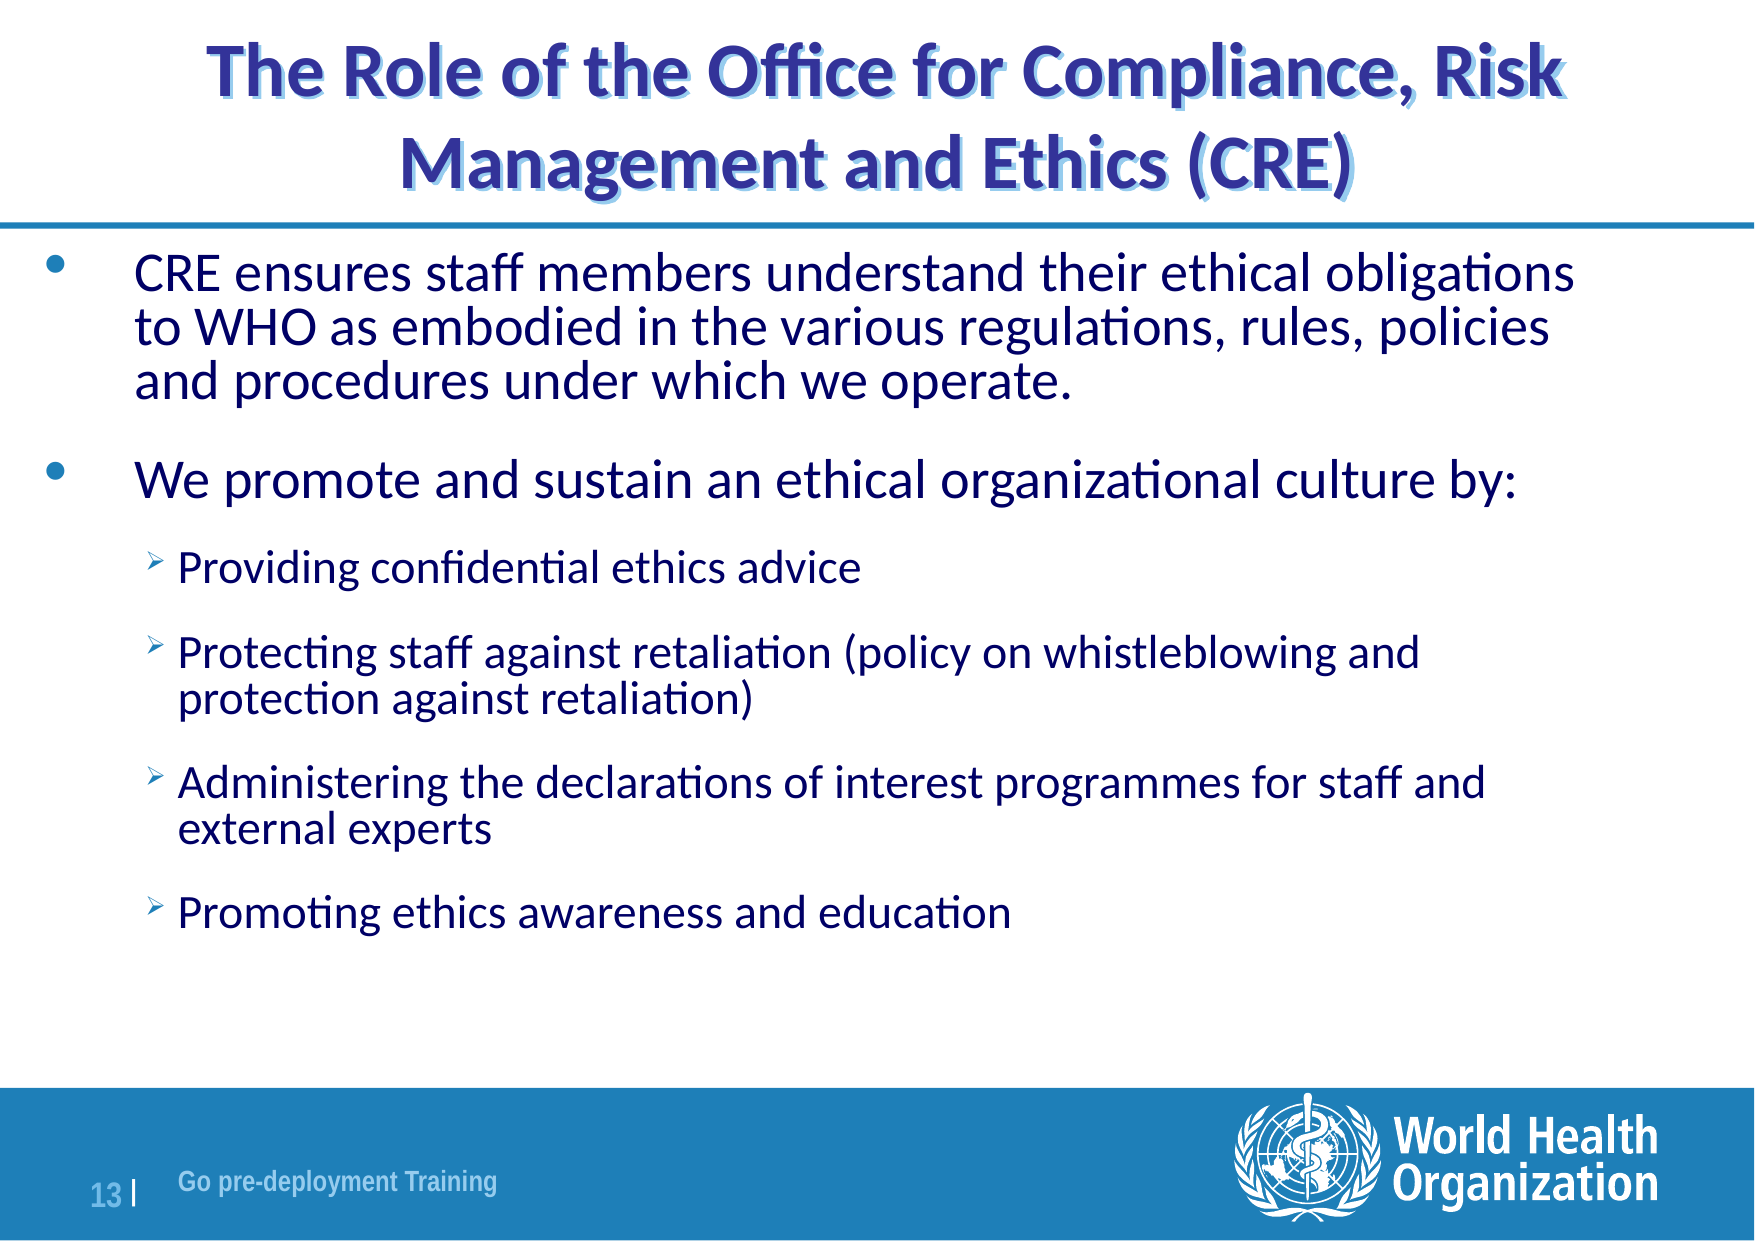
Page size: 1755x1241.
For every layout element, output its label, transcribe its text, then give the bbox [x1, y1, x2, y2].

title The Role of the Office for Compliance, Risk Management and Ethics (CRE) [0, 0, 1755, 224]
list CRE ensures staff members understand their ethical obligations to WHO as embodied in the various regulations, rules, policies and procedures under which we operate. We promote and sustain an ethical organizational culture by: Providing confidential ethics advice Protecting staff against retaliation (policy on whistleblowing and protection against retaliation) Administering the declarations of interest programmes for staff and external experts Promoting ethics awareness and education [43, 248, 1635, 1028]
